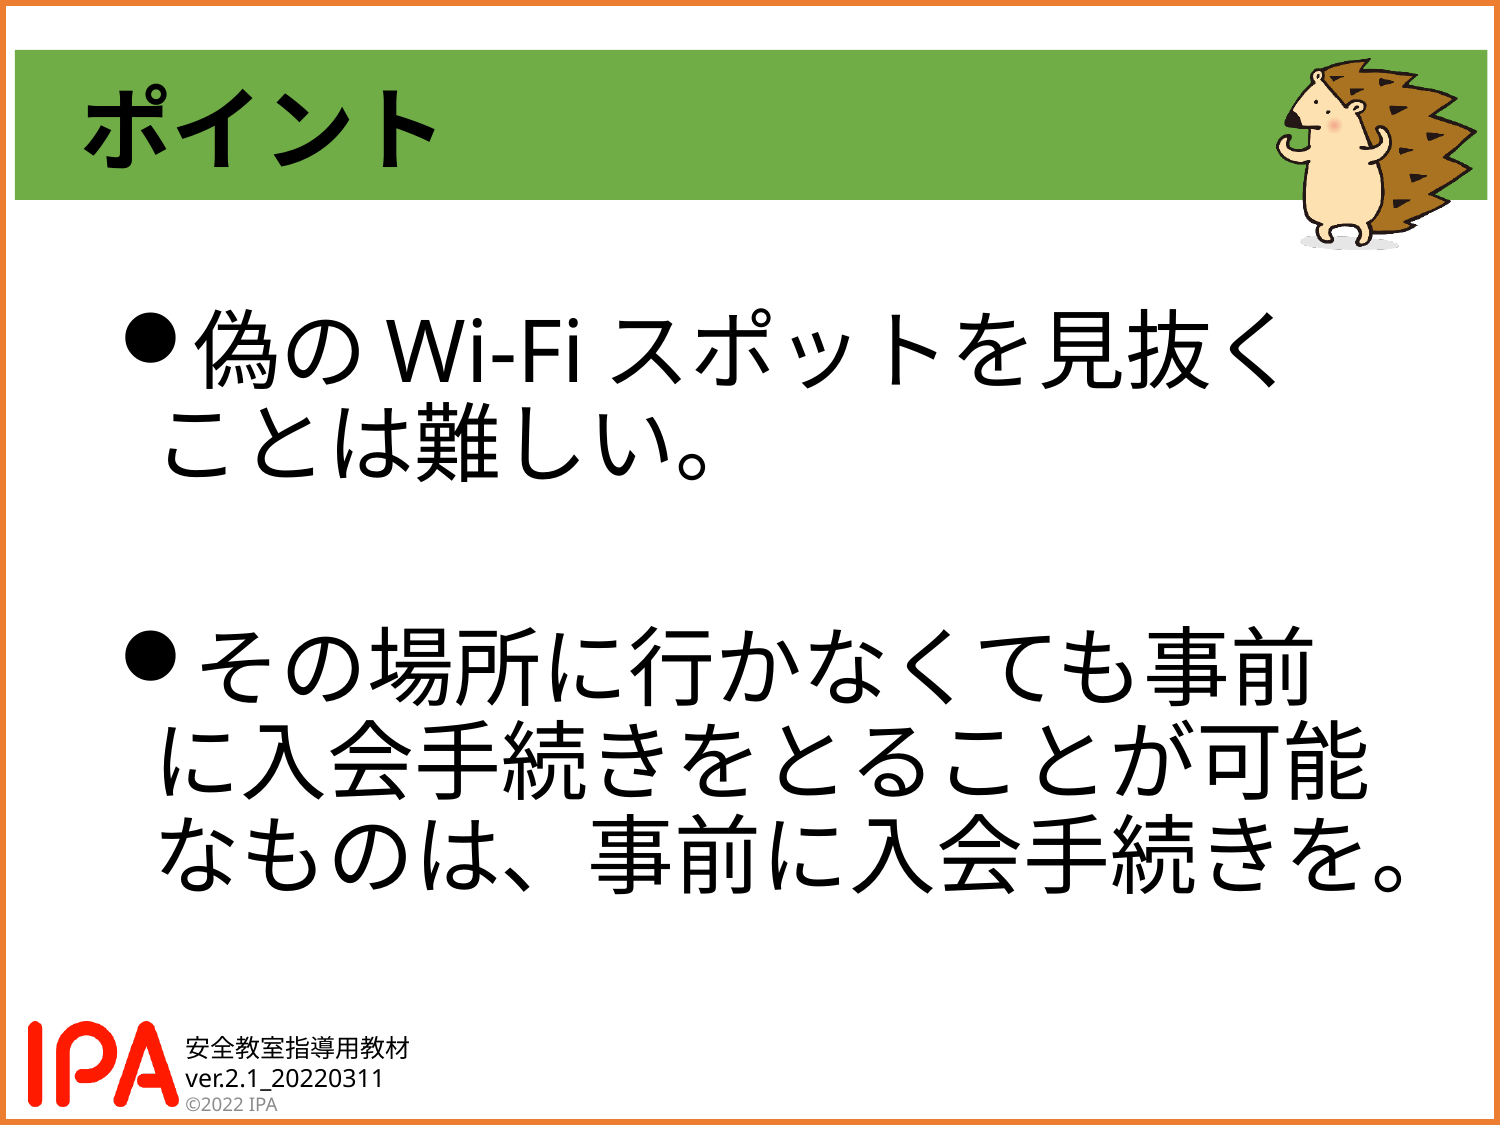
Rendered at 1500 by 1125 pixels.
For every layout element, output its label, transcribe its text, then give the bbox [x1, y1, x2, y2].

picture [28, 1021, 179, 1107]
list 偽のWi-Fiスポットを見抜くことは難しい。 その場所に行かなくても事前に入会手続きをとることが可能なものは、事前に入会手続きを。 [103, 299, 1397, 1014]
title ポイント [65, 81, 1332, 186]
picture [1276, 58, 1477, 250]
